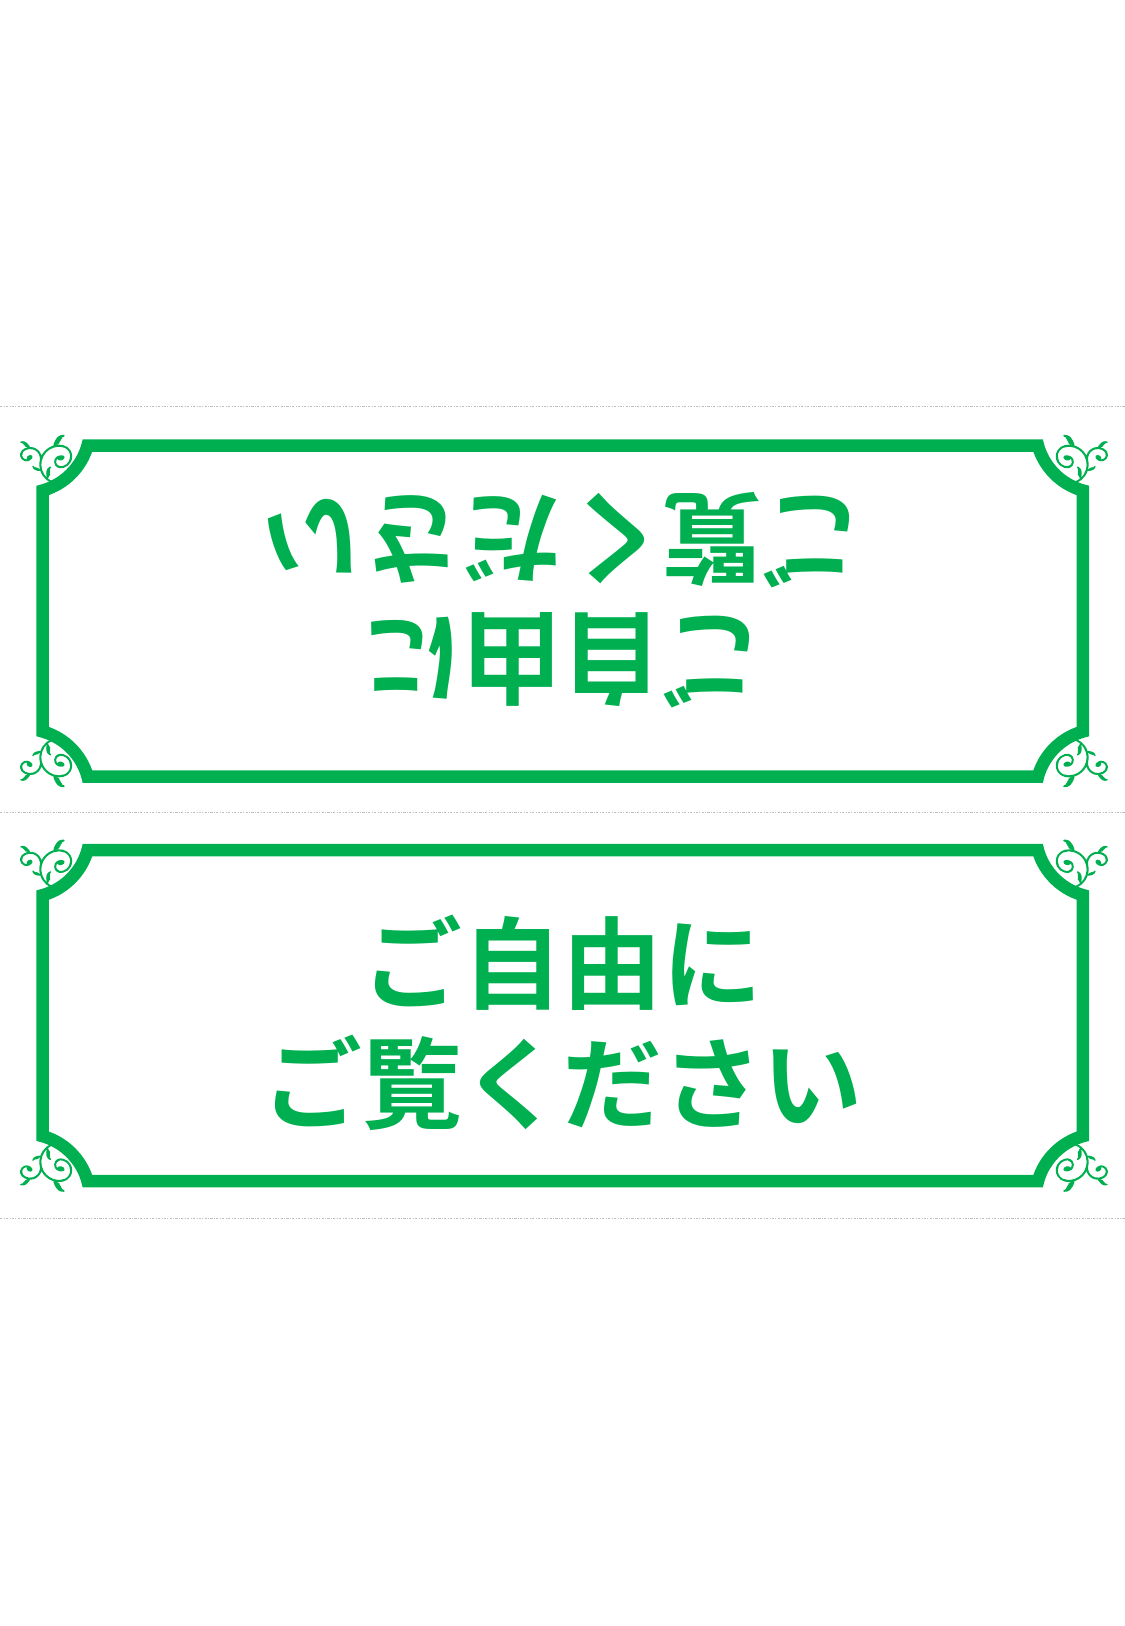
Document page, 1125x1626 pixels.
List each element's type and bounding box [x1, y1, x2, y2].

text_box [19, 839, 1108, 1192]
text_box [19, 434, 1108, 788]
